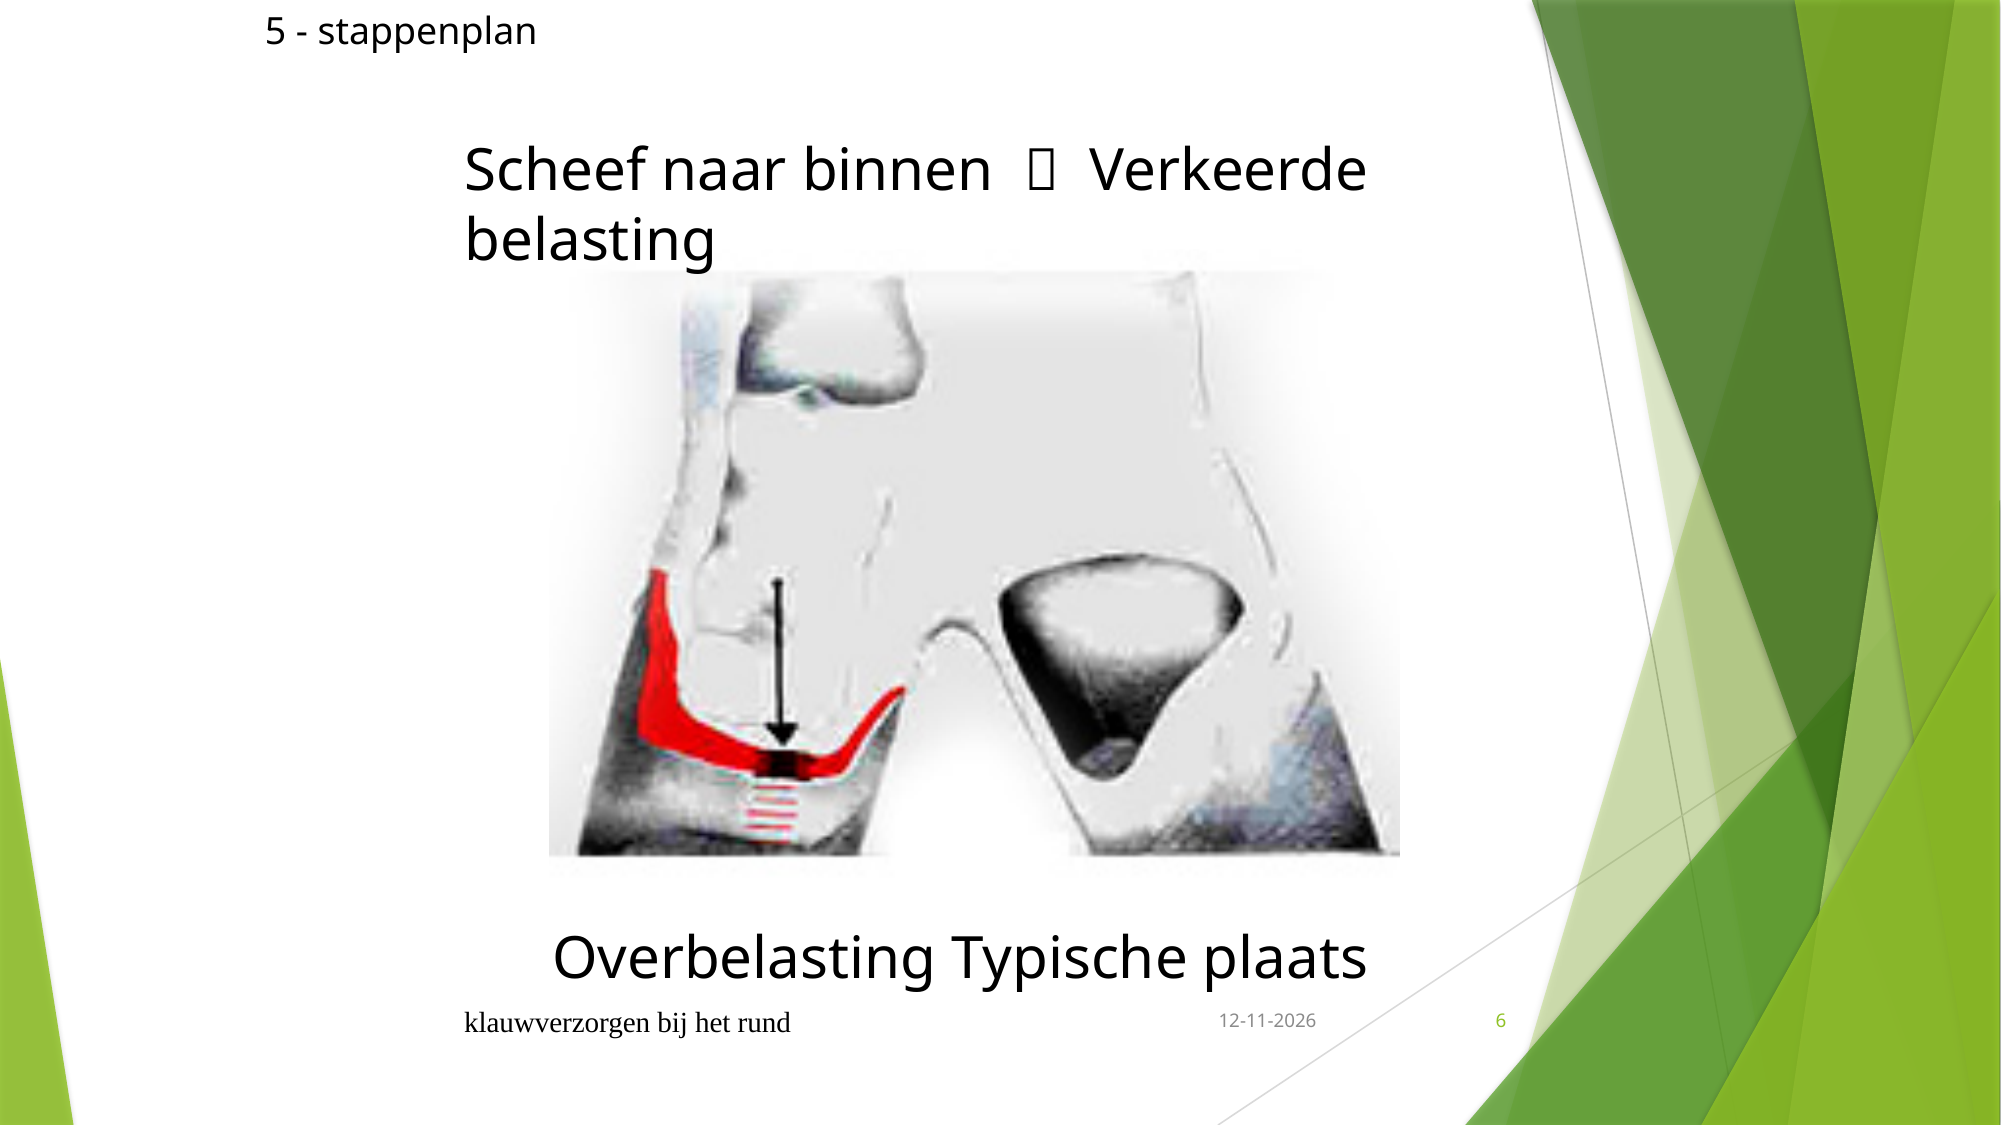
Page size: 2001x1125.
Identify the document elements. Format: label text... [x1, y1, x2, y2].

text_box Overbelasting Typische plaats [537, 912, 1450, 998]
picture [549, 249, 1401, 890]
text_box 5 - stappenplan [249, 0, 875, 60]
text_box Scheef naar binnen  Verkeerde belasting [449, 124, 1650, 280]
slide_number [1181, 998, 1332, 1051]
footer klauwverzorgen bij het rund [111, 991, 1145, 1051]
slide_number 6 [1409, 991, 1522, 1051]
